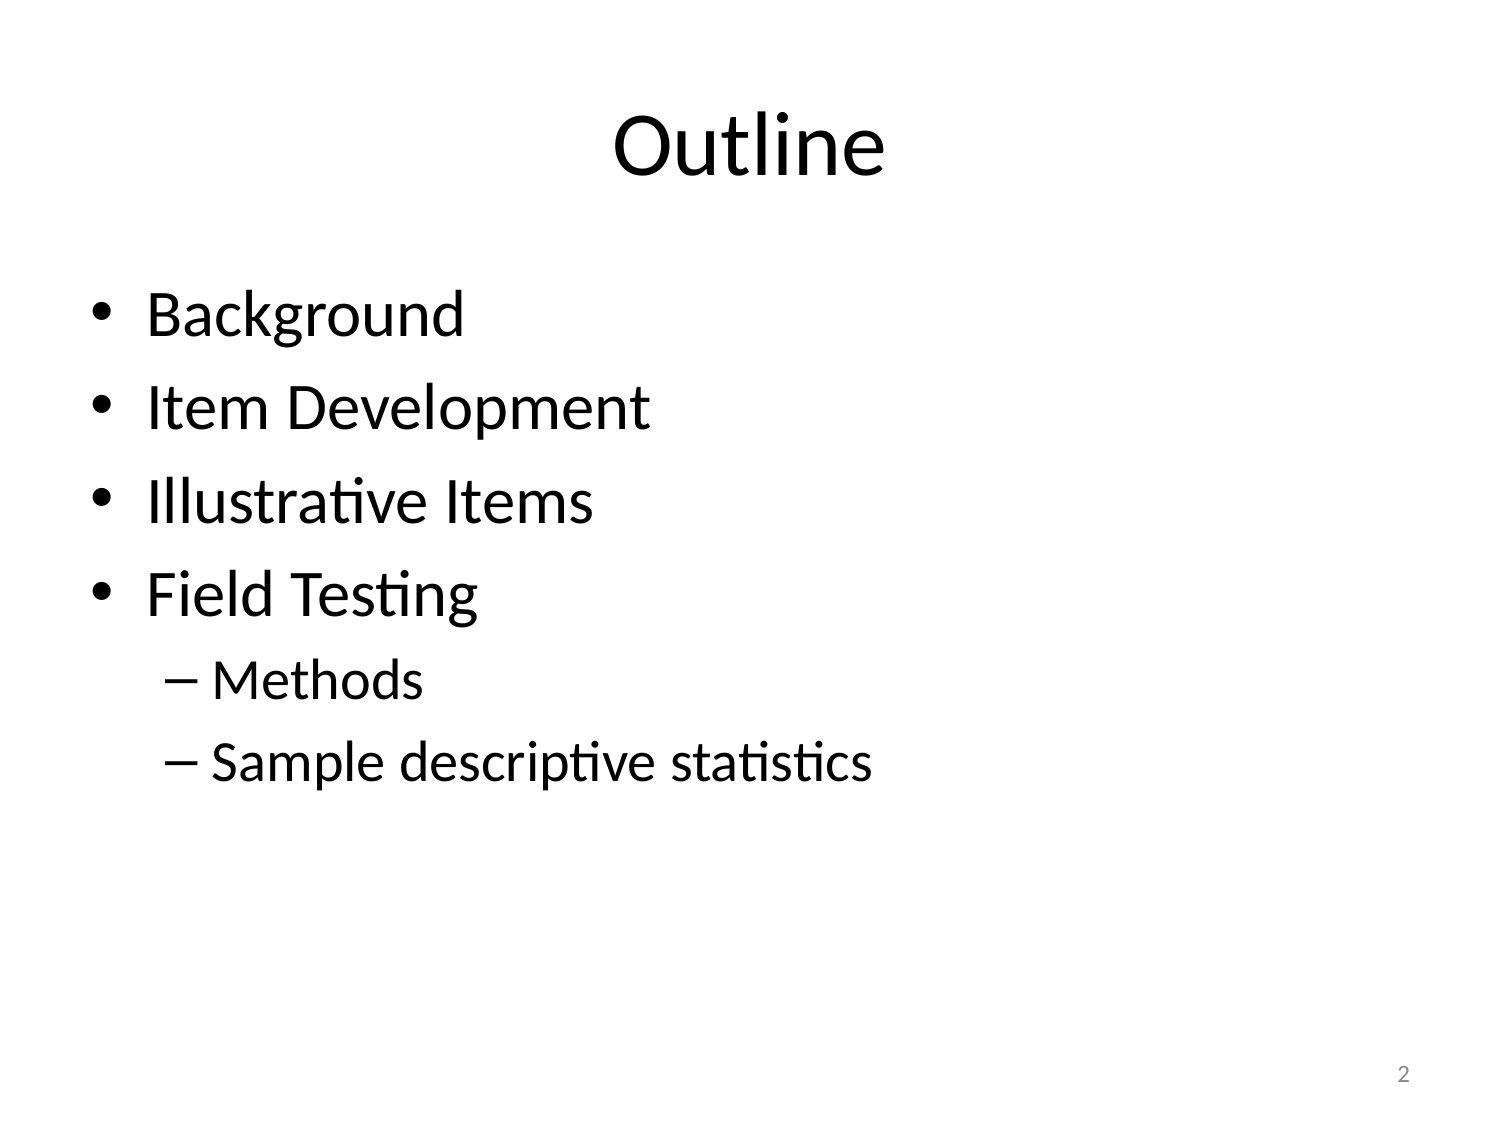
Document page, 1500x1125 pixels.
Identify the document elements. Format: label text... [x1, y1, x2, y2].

list Background Item Development Illustrative Items Field Testing Methods Sample descriptive statistics [75, 262, 1425, 1005]
title Outline [75, 45, 1425, 233]
slide_number 2 [1074, 1042, 1425, 1103]
